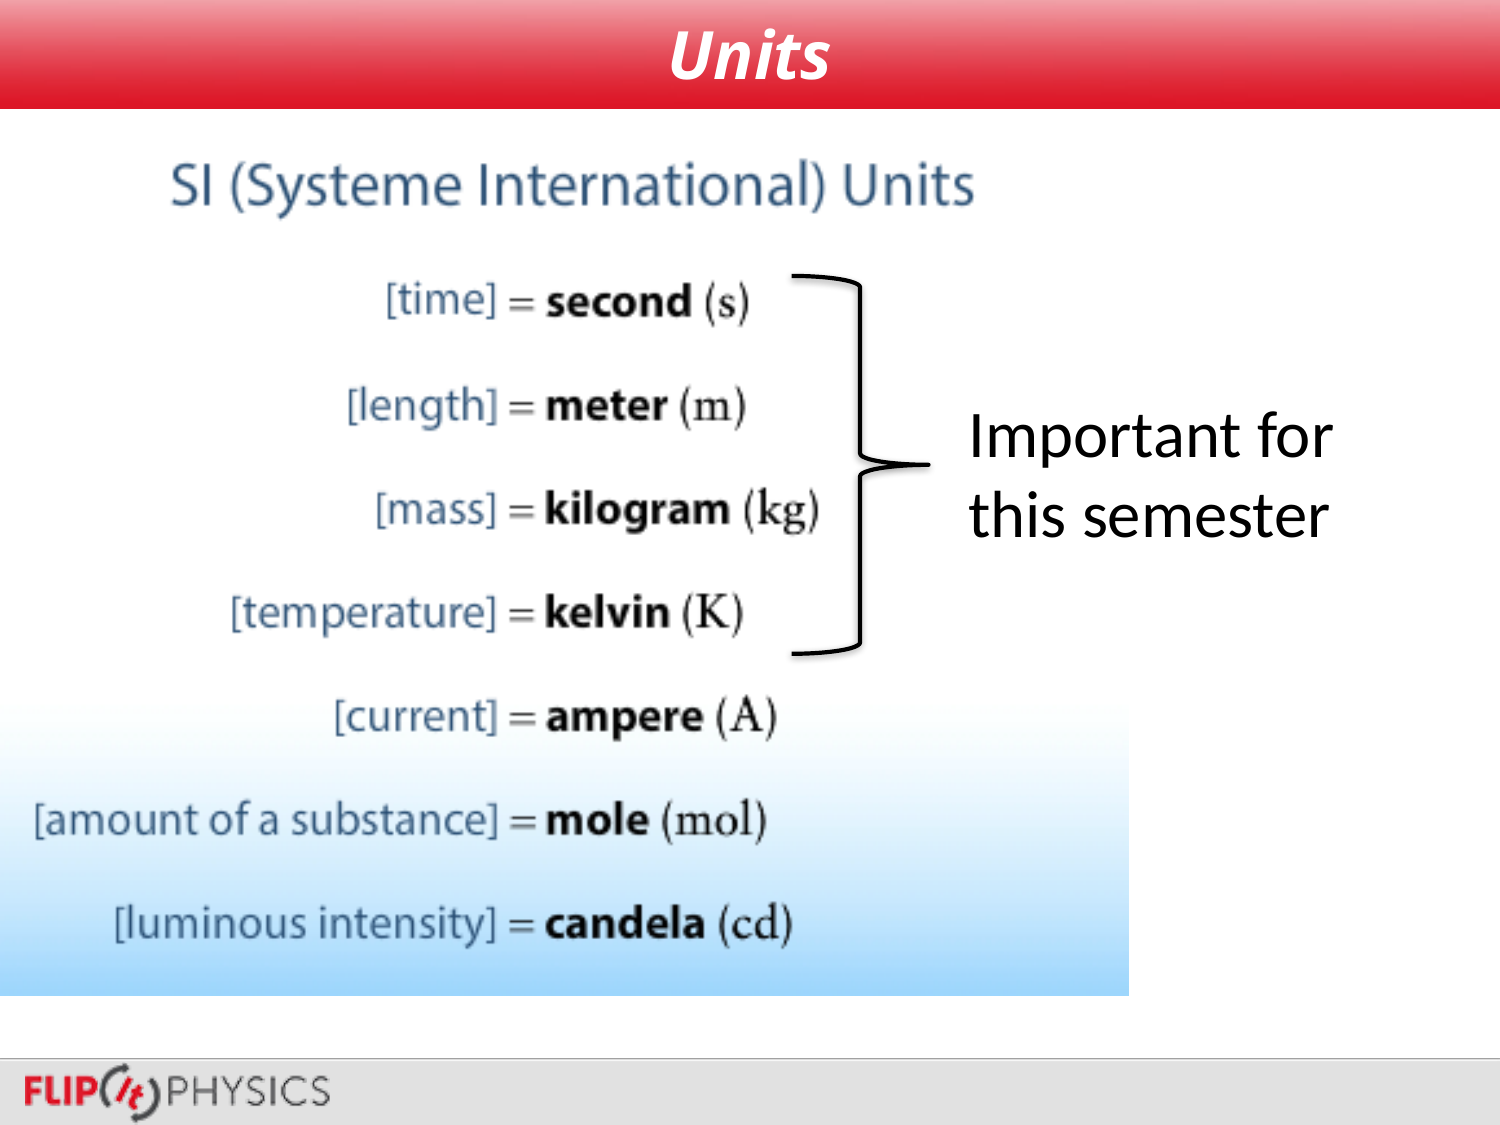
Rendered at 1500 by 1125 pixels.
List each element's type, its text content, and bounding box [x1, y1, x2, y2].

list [0, 118, 1217, 996]
text_box Important for this semester [1222, 383, 1365, 559]
picture [0, 1058, 1500, 1125]
picture [0, 0, 1500, 109]
title Units [75, 15, 1425, 91]
